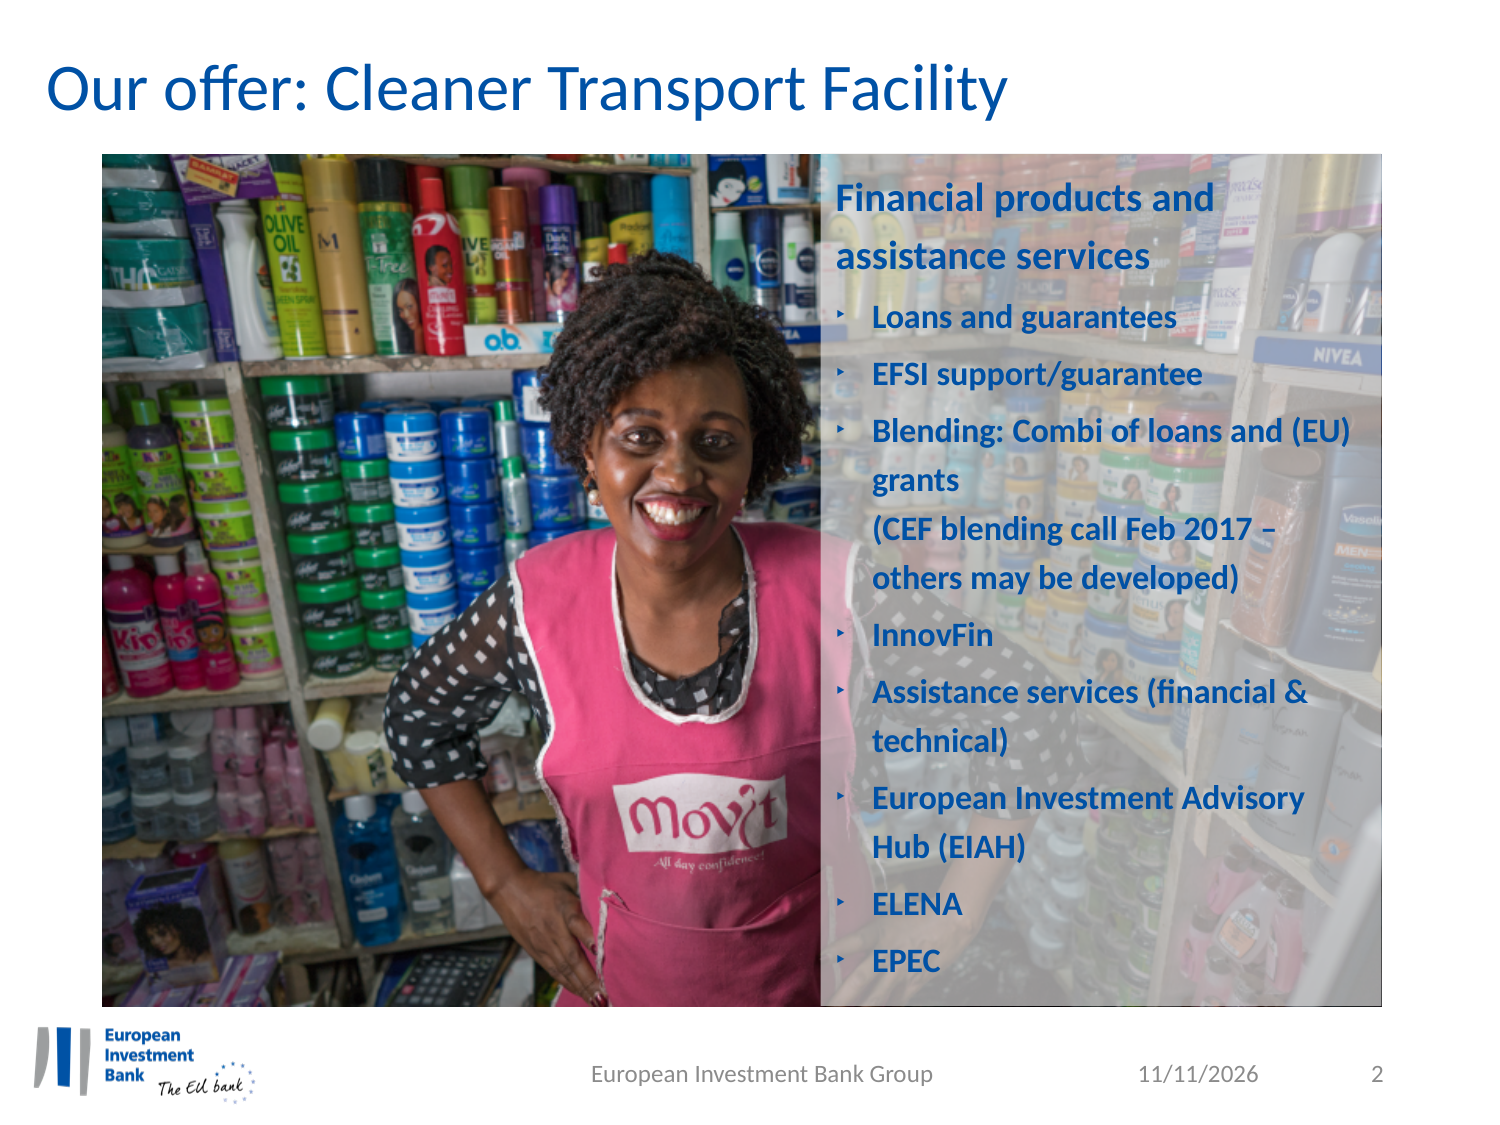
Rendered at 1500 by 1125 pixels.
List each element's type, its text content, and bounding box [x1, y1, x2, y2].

title Our offer: Cleaner Transport Facility [31, 44, 1326, 219]
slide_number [1039, 1042, 1275, 1103]
slide_number 2 [1280, 1042, 1399, 1103]
picture [13, 154, 1382, 1125]
footer European Investment Bank Group [496, 1042, 1029, 1103]
